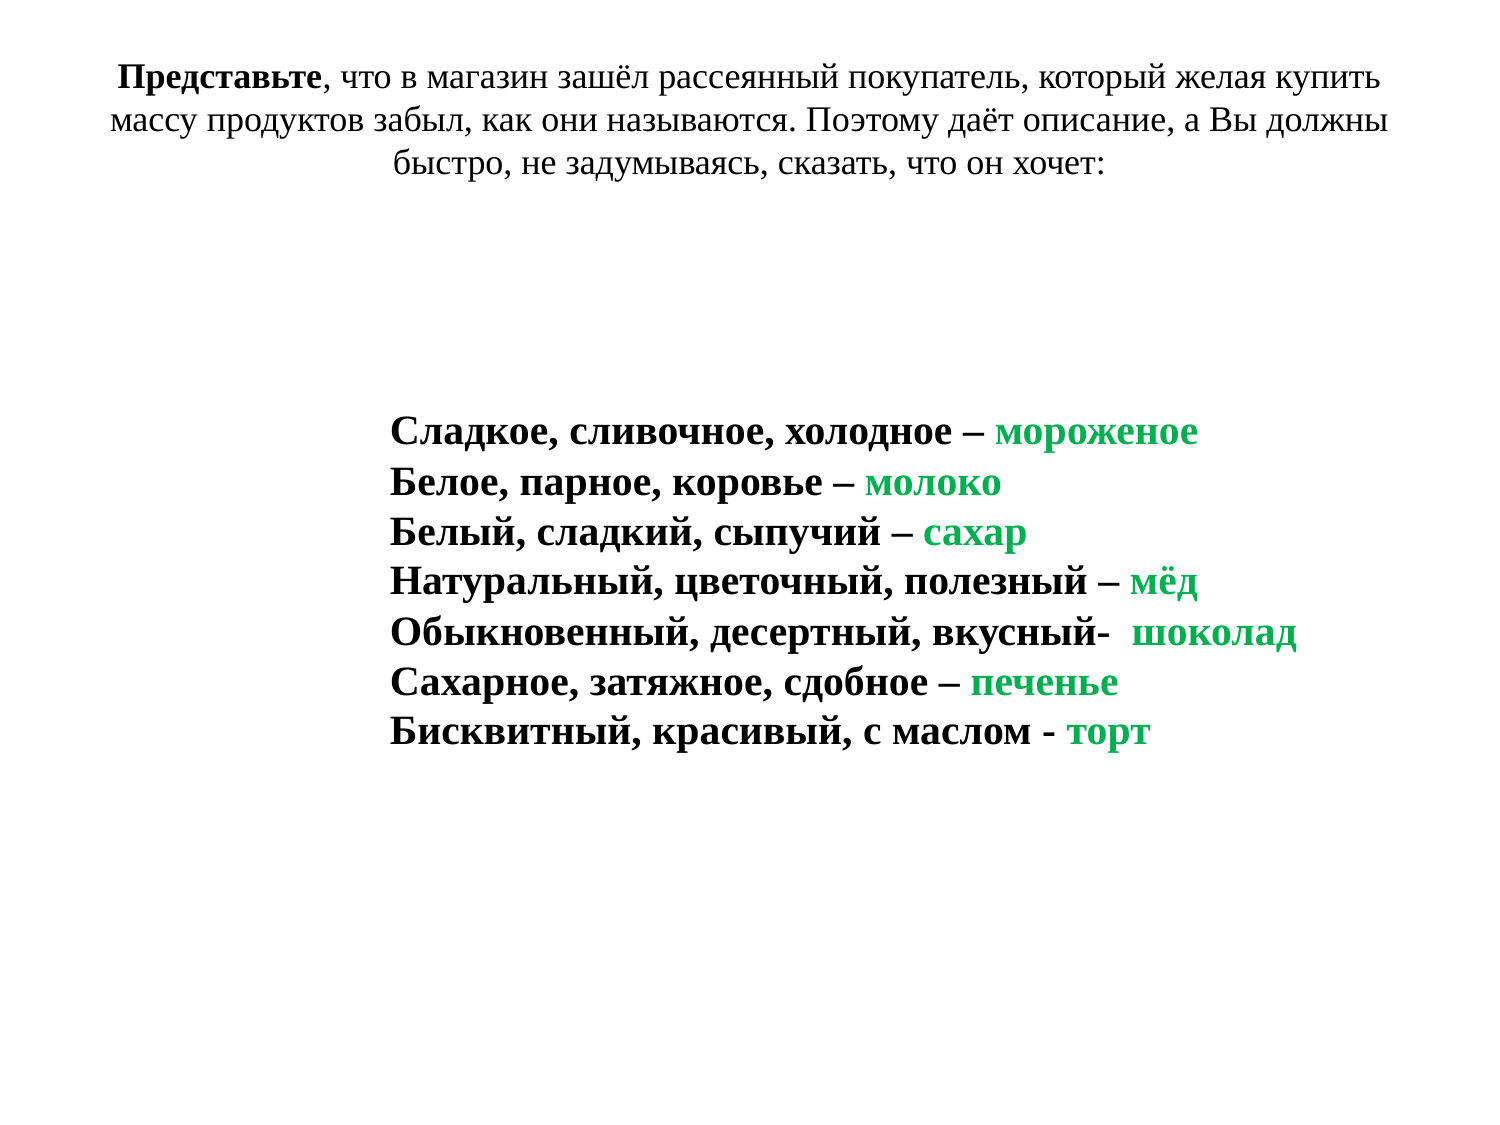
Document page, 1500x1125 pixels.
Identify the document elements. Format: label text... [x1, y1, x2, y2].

title Представьте, что в магазин зашёл рассеянный покупатель, который желая купить массу продуктов забыл, как они называются. Поэтому даёт описание, а Вы должны быстро, не задумываясь, сказать, что он хочет: [75, 45, 1425, 233]
text_box Сладкое, сливочное, холодное – мороженое Белое, парное, коровье – молоко Белый, сладкий, сыпучий – сахар Натуральный, цветочный, полезный – мёд Обыкновенный, десертный, вкусный- шоколад Сахарное, затяжное, сдобное – печенье Бисквитный, красивый, с маслом - торт [374, 395, 1348, 761]
